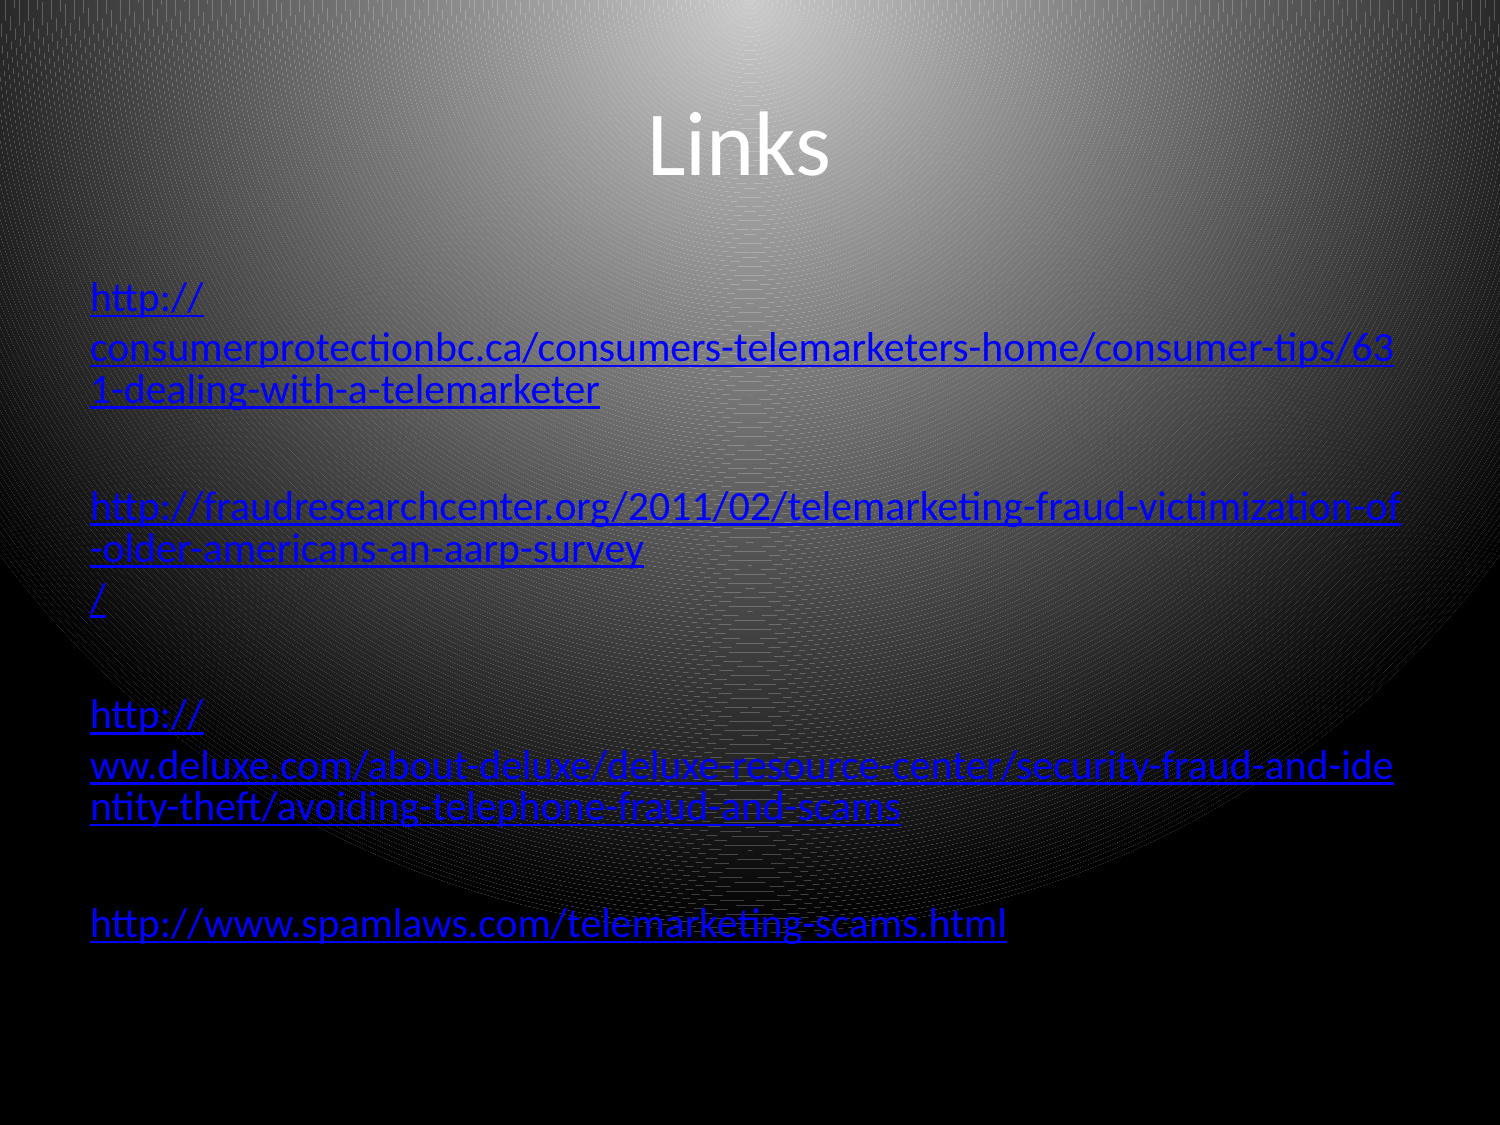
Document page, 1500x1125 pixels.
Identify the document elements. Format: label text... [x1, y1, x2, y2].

title Links [75, 45, 1425, 233]
list http://consumerprotectionbc.ca/consumers-telemarketers-home/consumer-tips/631-dealing-with-a-telemarketer http://fraudresearchcenter.org/2011/02/telemarketing-fraud-victimization-of-older-americans-an-aarp-survey/ http://ww.deluxe.com/about-deluxe/deluxe-resource-center/security-fraud-and-identity-theft/avoiding-telephone-fraud-and-scams http://www.spamlaws.com/telemarketing-scams.html [75, 262, 1425, 1005]
